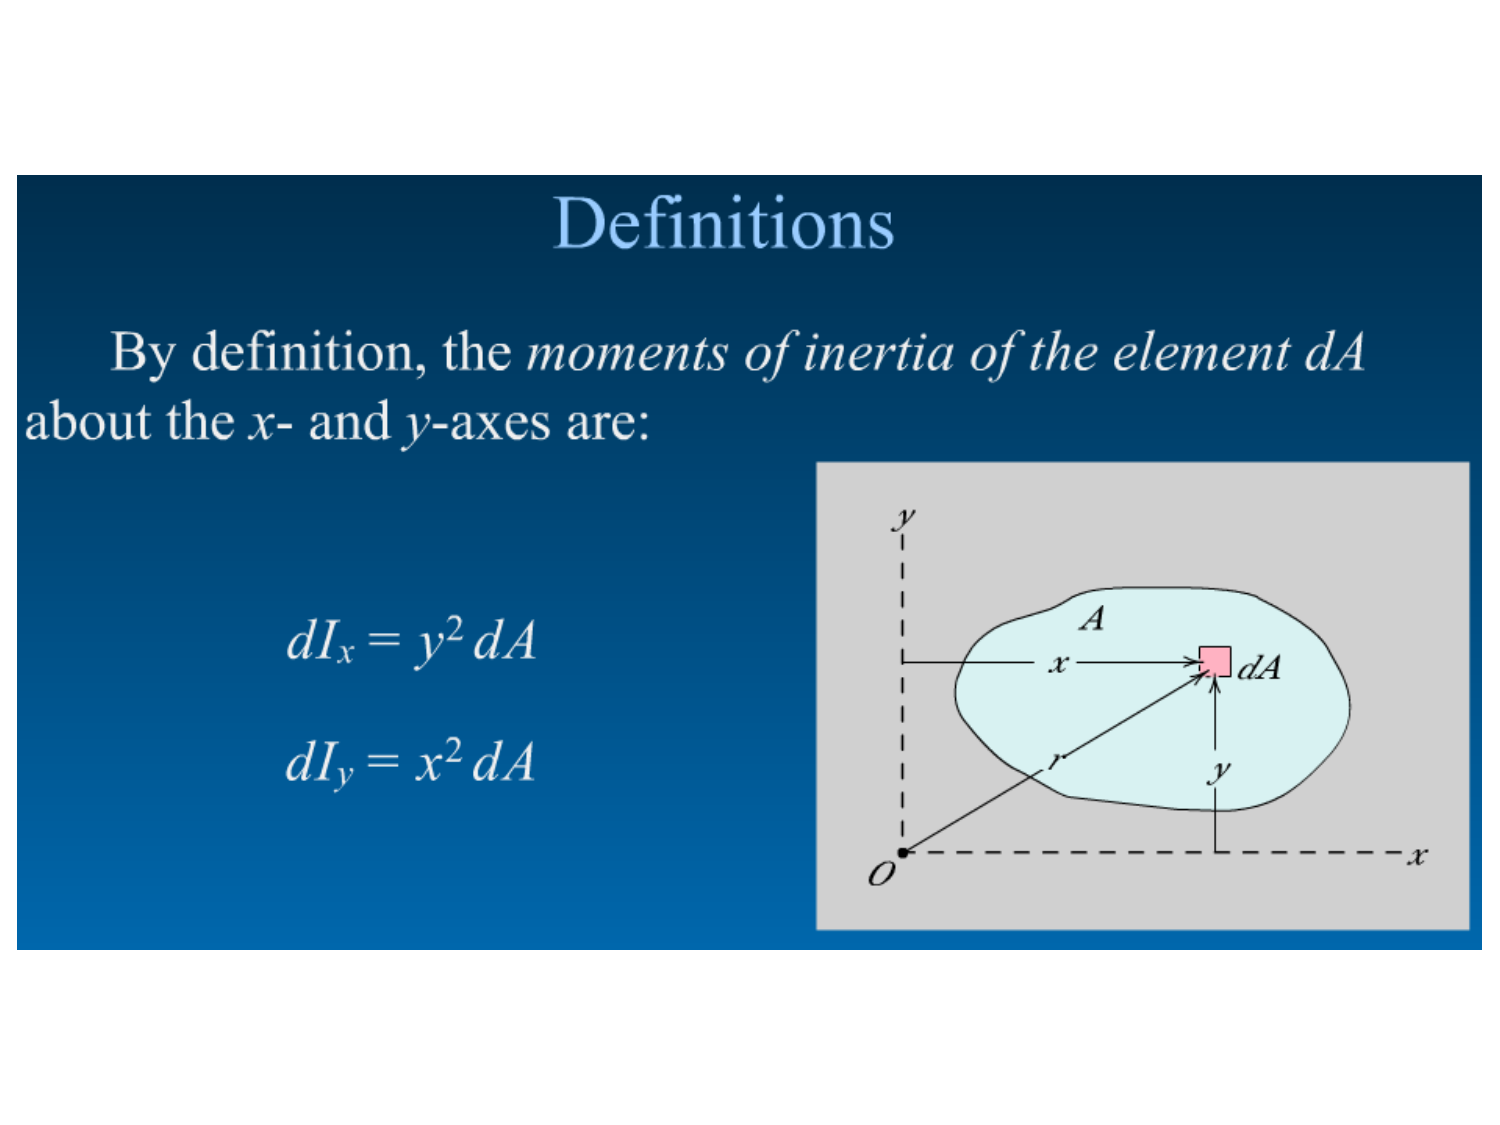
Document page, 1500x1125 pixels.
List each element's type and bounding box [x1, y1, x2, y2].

picture [17, 175, 1483, 950]
